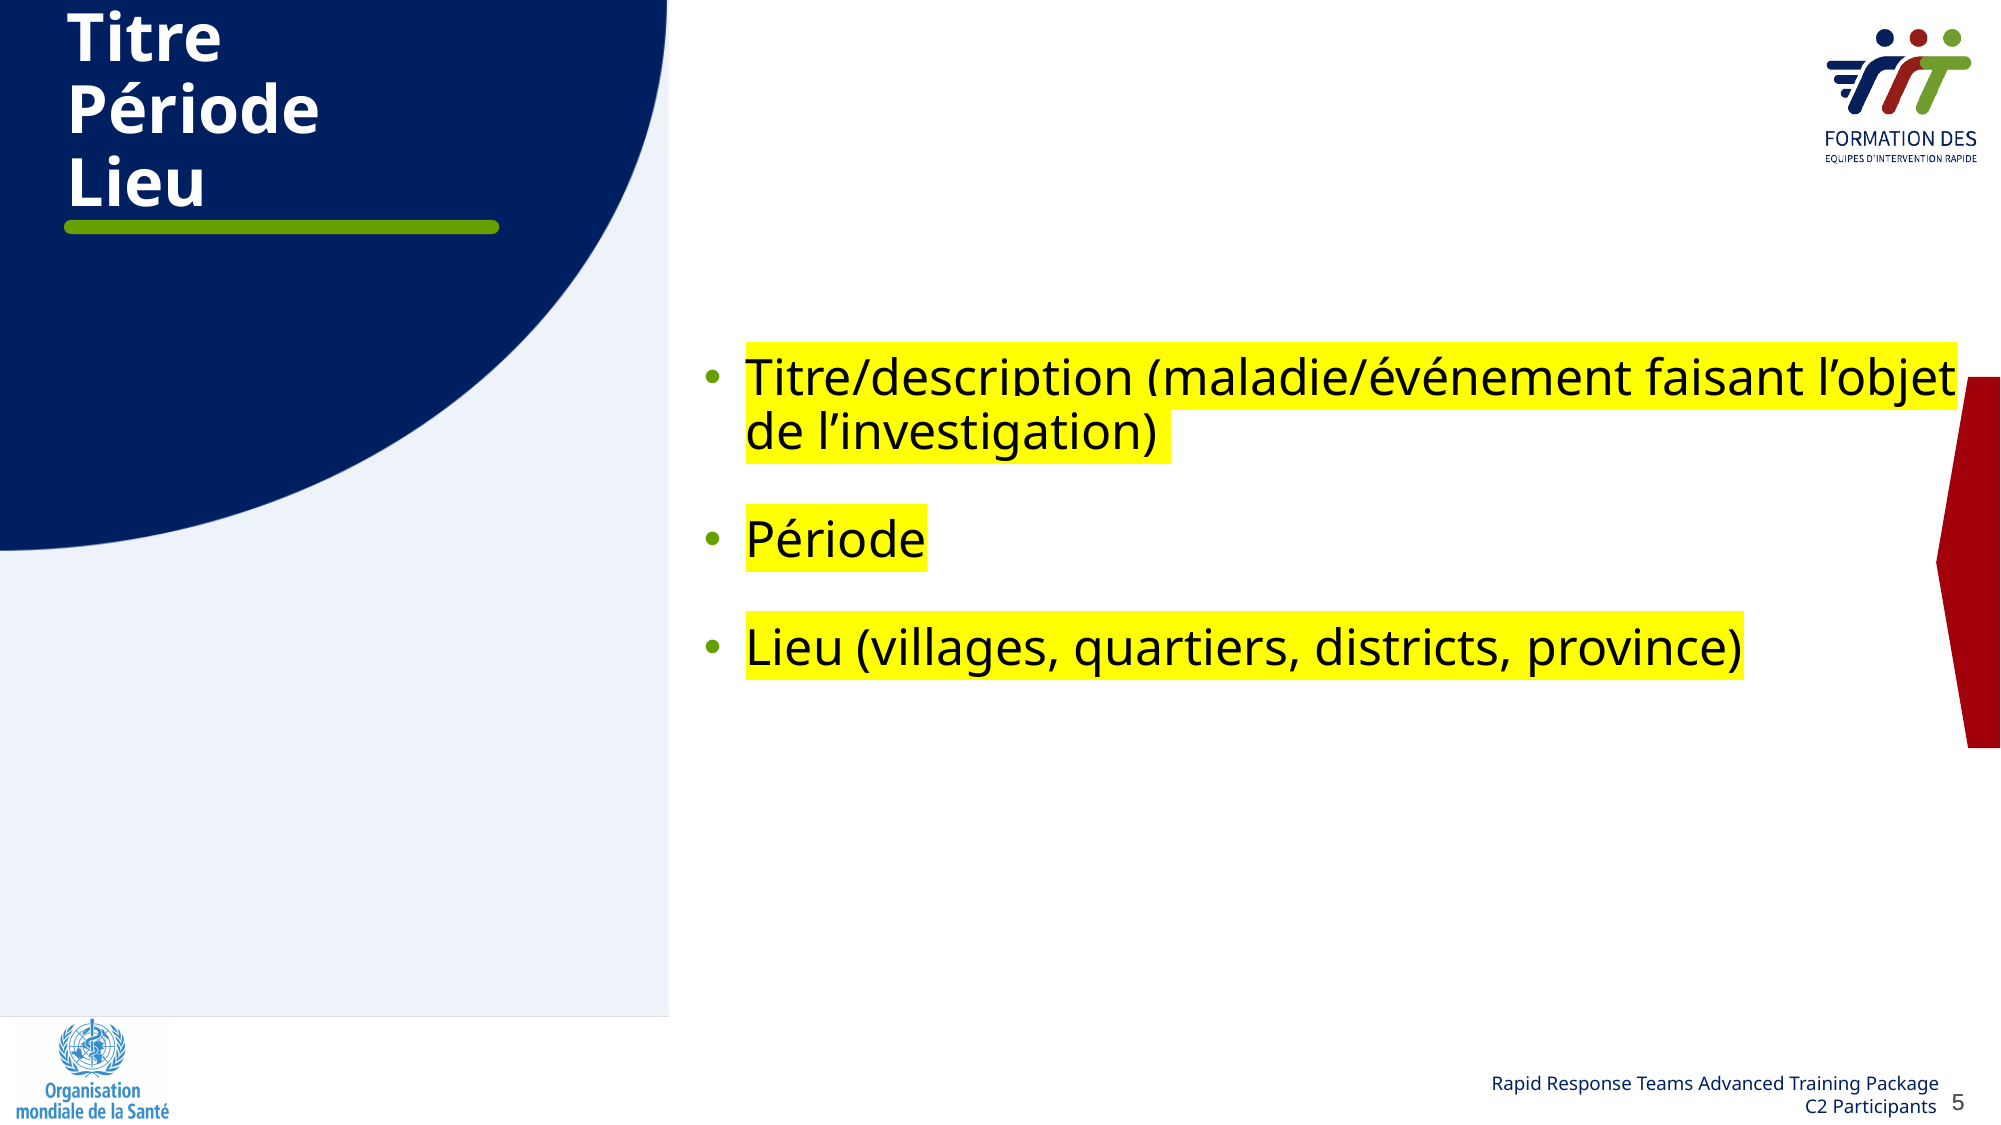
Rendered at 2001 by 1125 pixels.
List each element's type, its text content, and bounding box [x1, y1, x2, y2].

list Titre/description (maladie/événement faisant l’objet de l’investigation) Période Lieu (villages, quartiers, districts, province) [695, 85, 1970, 997]
title Titre Période Lieu [58, 0, 595, 272]
picture [0, 0, 669, 1120]
picture [1825, 28, 1977, 164]
